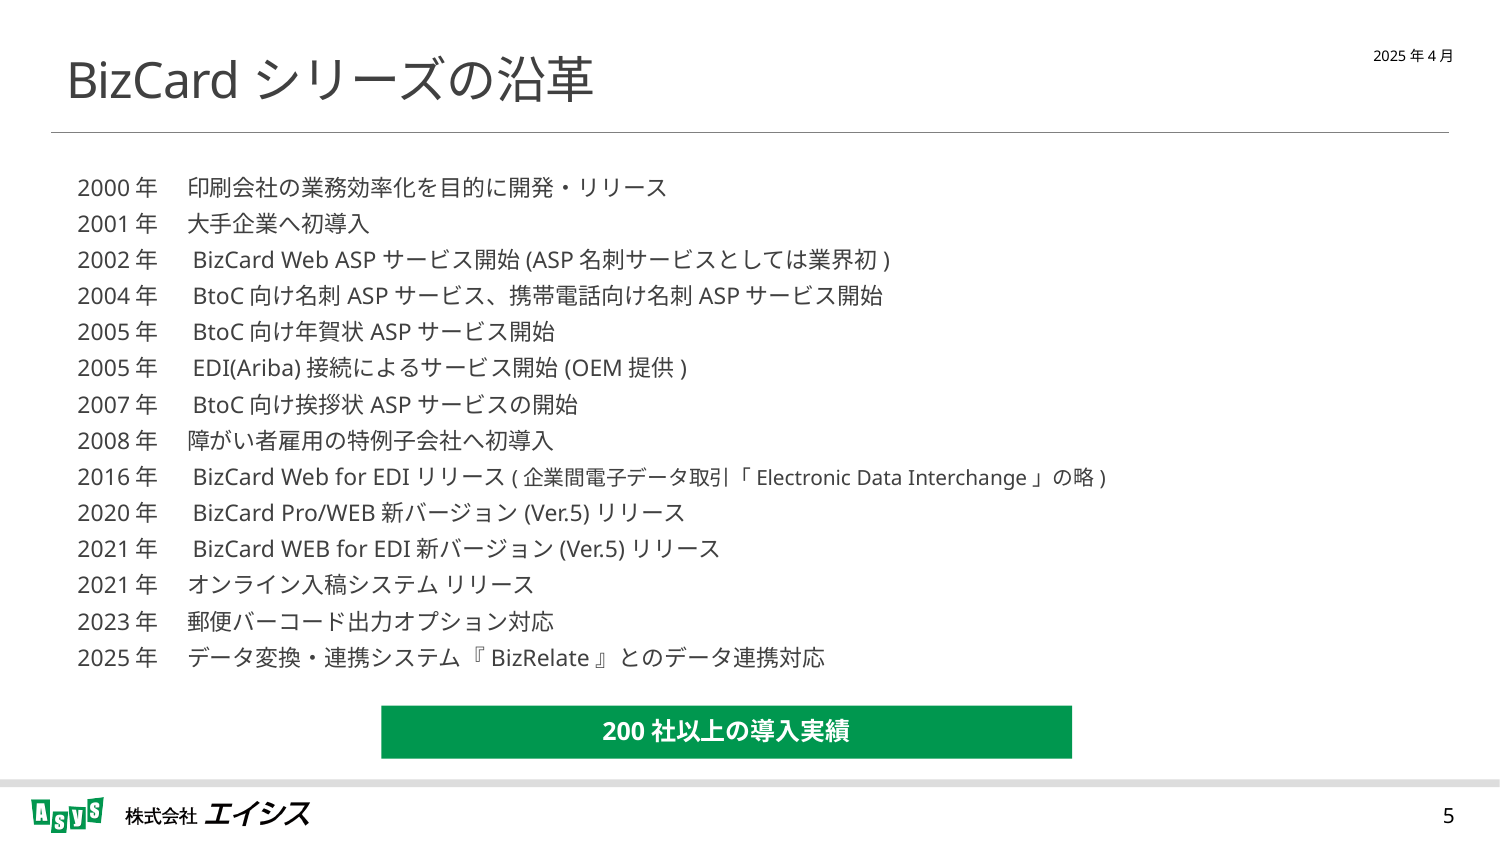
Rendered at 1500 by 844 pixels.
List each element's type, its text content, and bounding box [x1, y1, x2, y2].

picture [31, 797, 104, 833]
title BizCardシリーズの沿革 [51, 36, 1449, 131]
picture [125, 799, 315, 830]
slide_number 5 [1368, 794, 1470, 840]
list 2000年 印刷会社の業務効率化を目的に開発・リリース 2001年 大手企業へ初導入 2002年 BizCard Web ASPサービス開始(ASP名刺サービスとしては業界初) 2004年 BtoC向け名刺ASPサービス、携帯電話向け名刺ASPサービス開始 2005年 BtoC向け年賀状ASPサービス開始 2005年 EDI(Ariba)接続によるサービス開始(OEM提供) 2007年 BtoC向け挨拶状ASPサービスの開始 2008年 障がい者雇用の特例子会社へ初導入 2016年 BizCard Web for EDIリリース(企業間電子データ取引「Electronic Data Interchange」の略) 2020年 BizCard Pro/WEB新バージョン(Ver.5)リリース 2021年 BizCard WEB for EDI新バージョン(Ver.5)リリース 2021年 オンライン入稿システム リリース 2023年 郵便バーコード出力オプション対応 2025年 データ変換・連携システム『BizRelate』とのデータ連携対応 [51, 152, 1449, 795]
text_box 200社以上の導入実績 [381, 705, 1073, 759]
